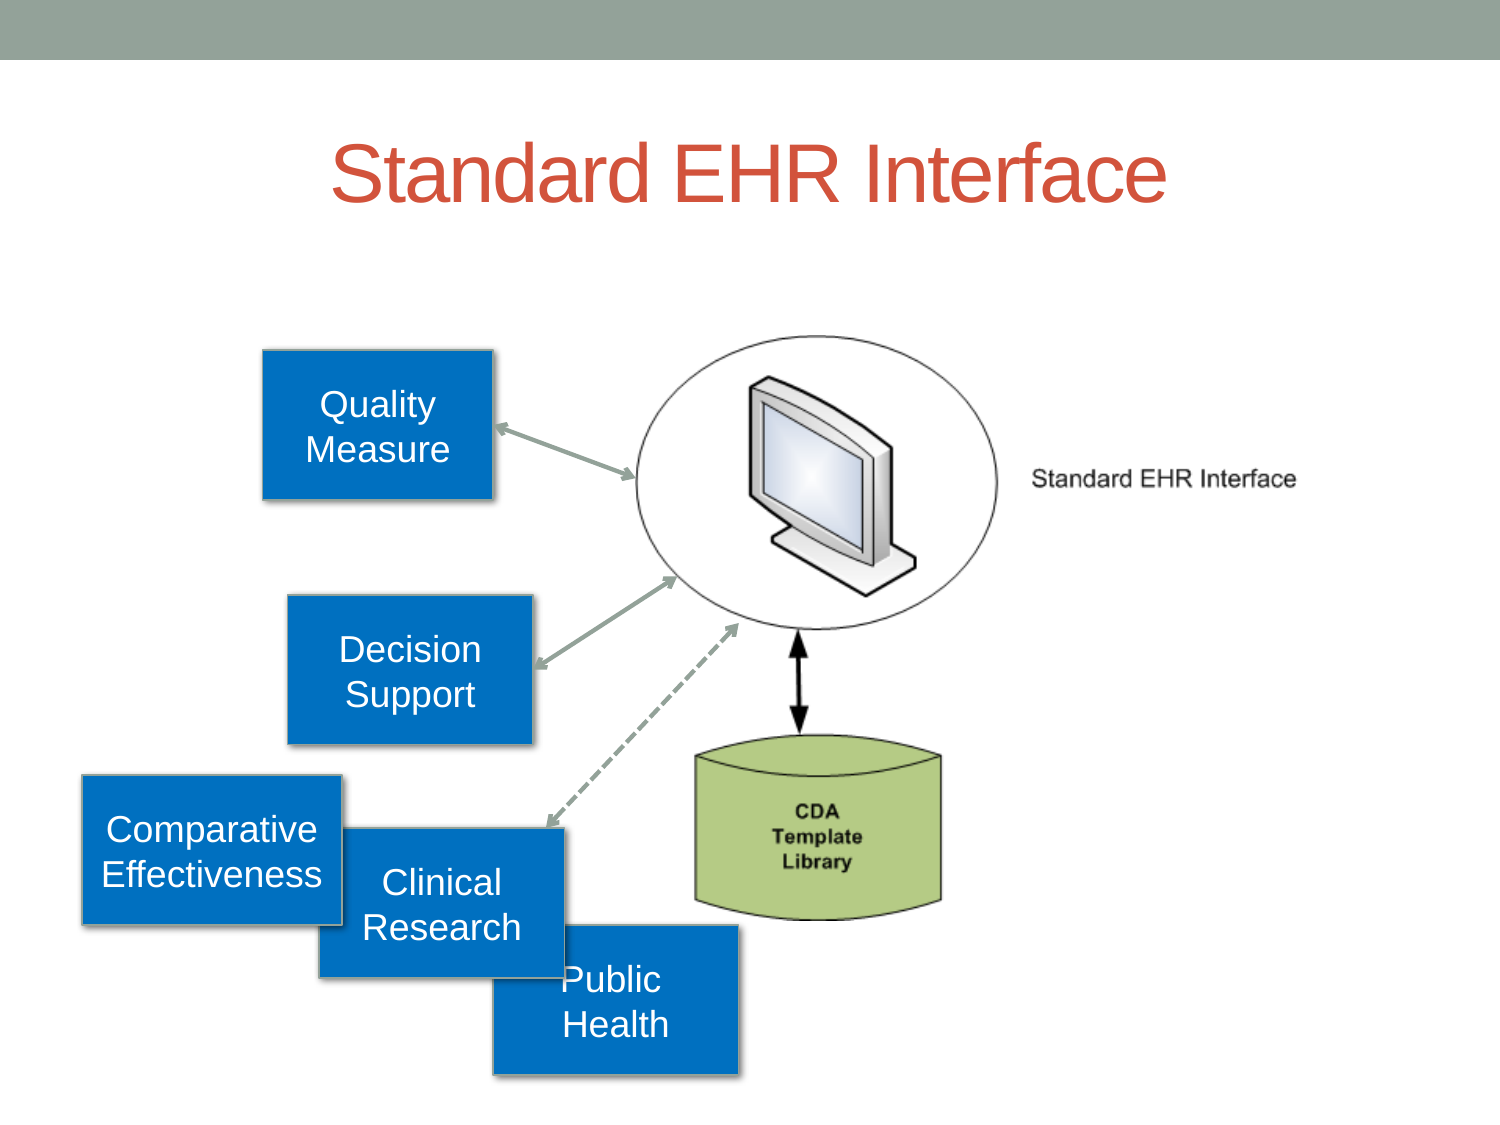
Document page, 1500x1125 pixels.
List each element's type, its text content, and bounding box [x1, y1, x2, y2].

text_box Comparative Effectiveness [81, 774, 343, 926]
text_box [545, 622, 739, 829]
text_box Public Health [492, 924, 739, 1076]
text_box Quality Measure [262, 349, 494, 501]
text_box Decision Support [287, 594, 534, 745]
title Standard EHR Interface [75, 87, 1425, 250]
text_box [532, 576, 678, 671]
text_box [492, 424, 637, 479]
text_box Clinical Research [318, 827, 565, 979]
picture [635, 334, 1299, 922]
